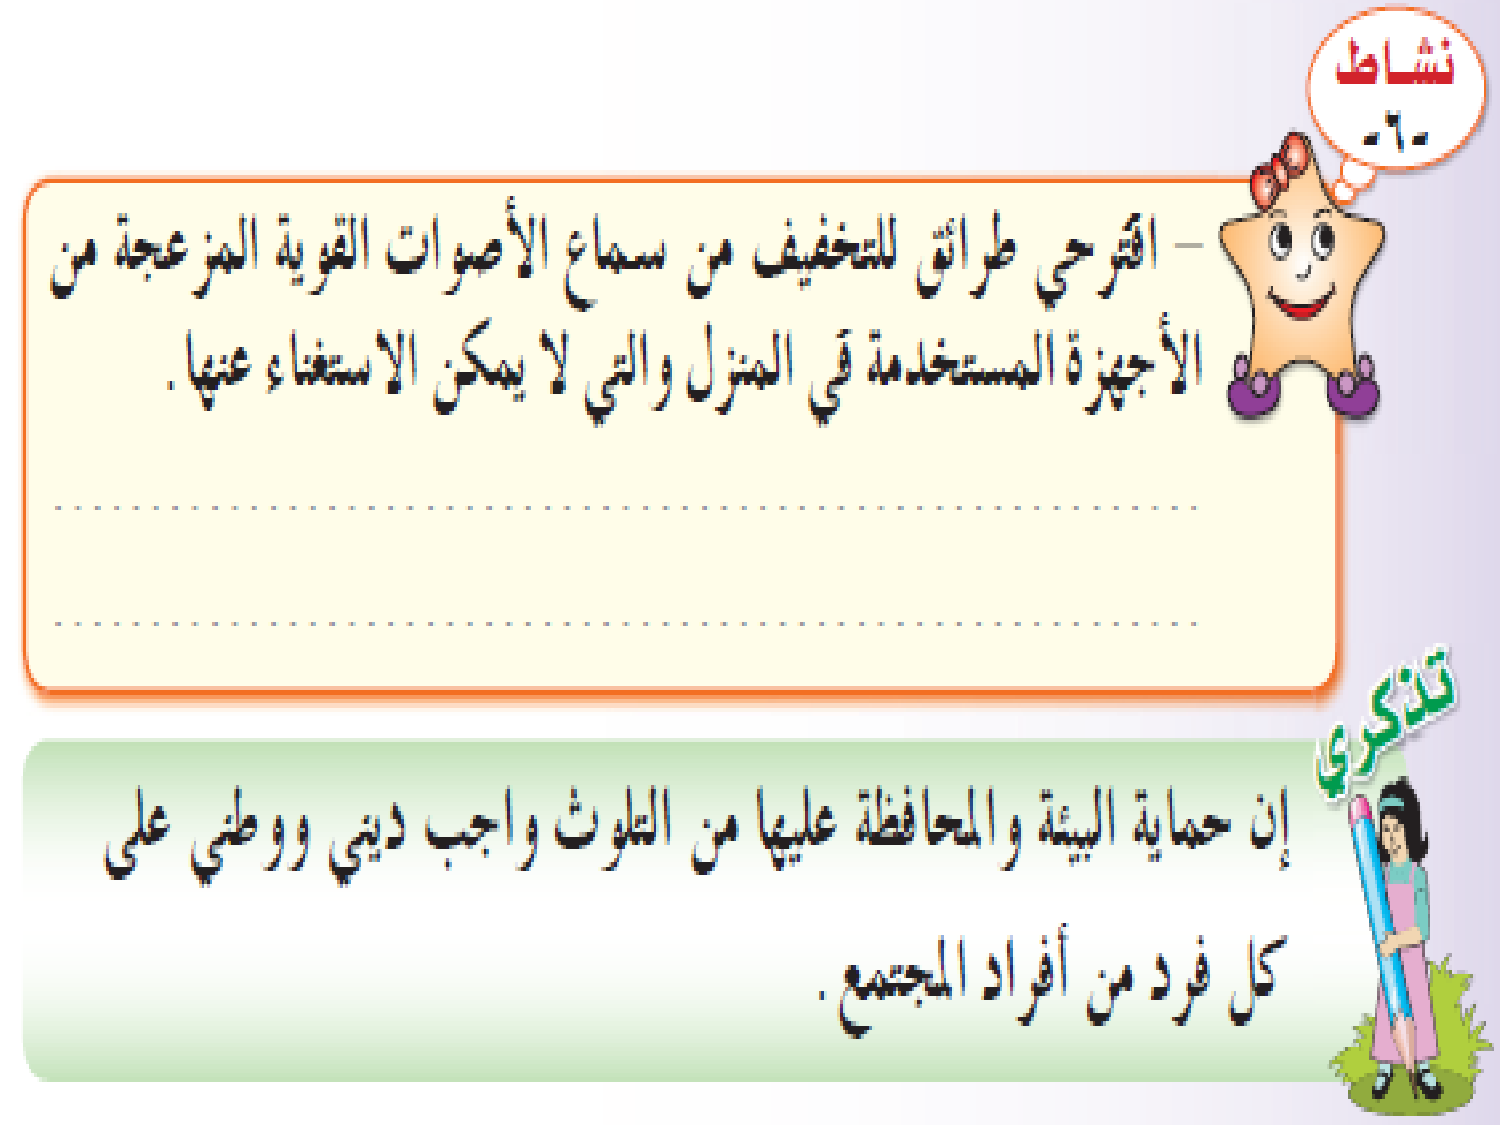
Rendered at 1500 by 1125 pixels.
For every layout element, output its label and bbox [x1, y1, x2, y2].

list [0, 0, 1500, 1125]
